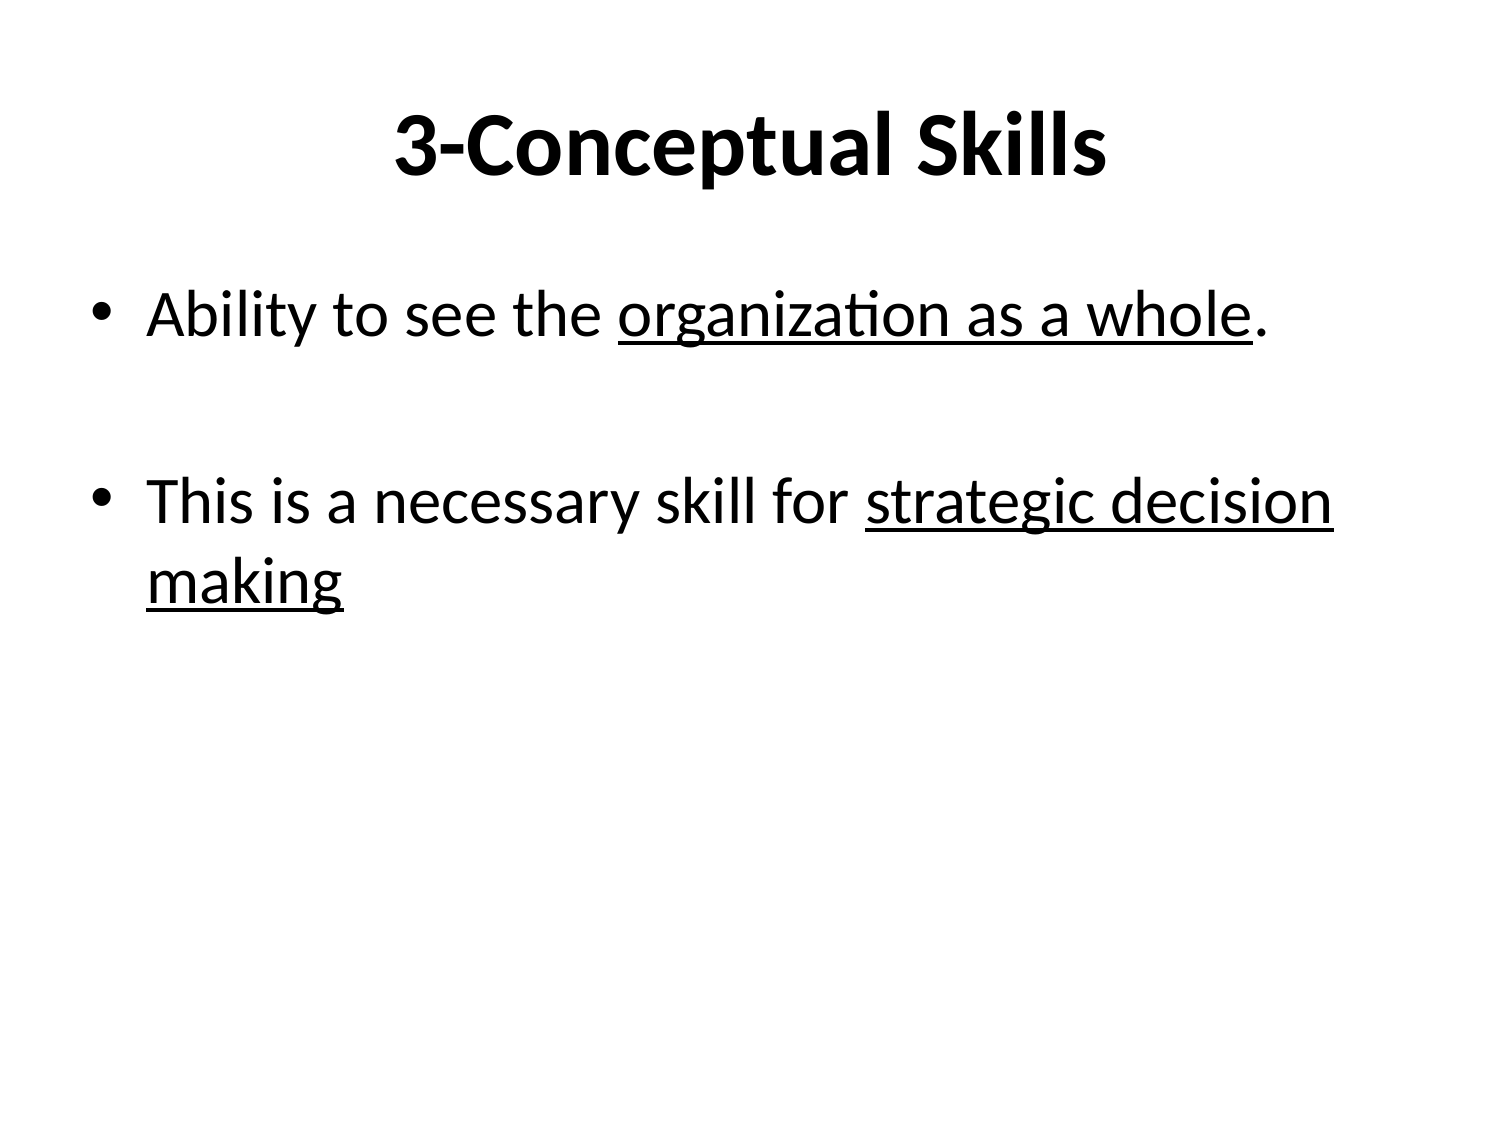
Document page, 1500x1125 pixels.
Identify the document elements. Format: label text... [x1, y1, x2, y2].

title 3-Conceptual Skills [74, 44, 1426, 233]
list Ability to see the organization as a whole. This is a necessary skill for strategic decision making [74, 262, 1426, 1088]
